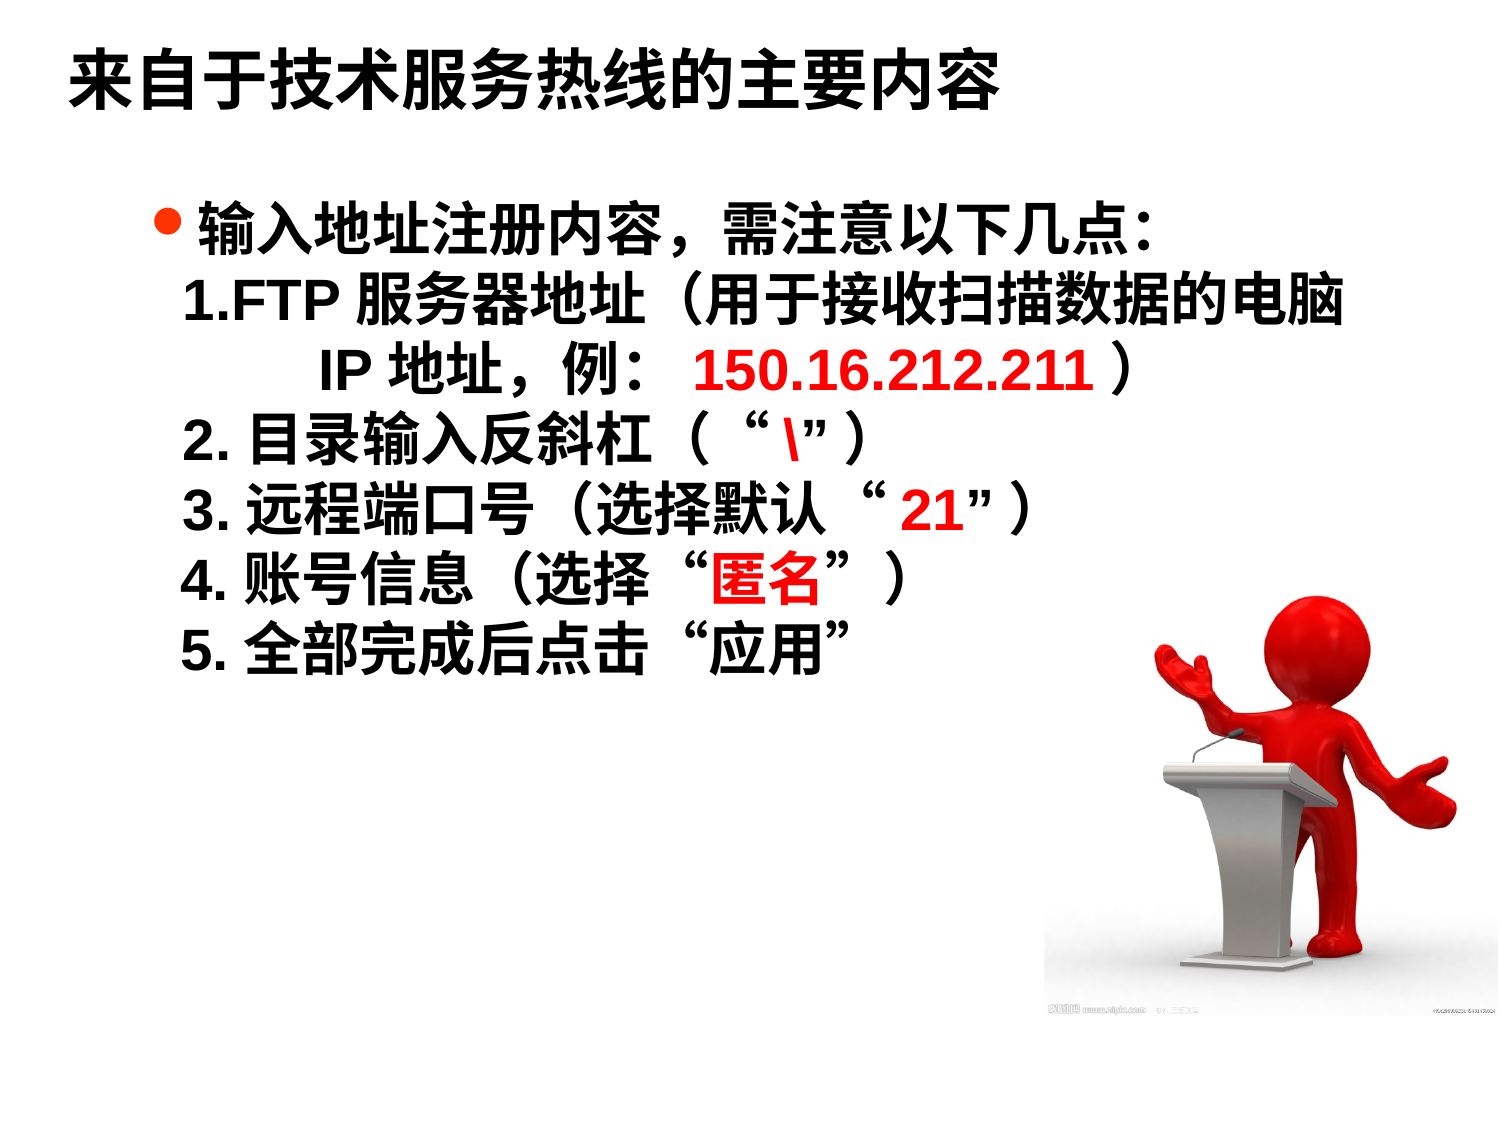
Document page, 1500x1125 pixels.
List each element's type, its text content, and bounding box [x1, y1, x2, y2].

text_box [1044, 562, 1499, 1016]
text_box 输入地址注册内容，需注意以下几点： 1.FTP服务器地址（用于接收扫描数据的电脑 IP地址，例：150.16.212.211） 2.目录输入反斜杠（“\”） 3.远程端口号（选择默认“21”） 4.账号信息（选择“匿名”） 5.全部完成后点击“应用” [135, 184, 1395, 690]
text_box 来自于技术服务热线的主要内容 [53, 30, 1152, 126]
